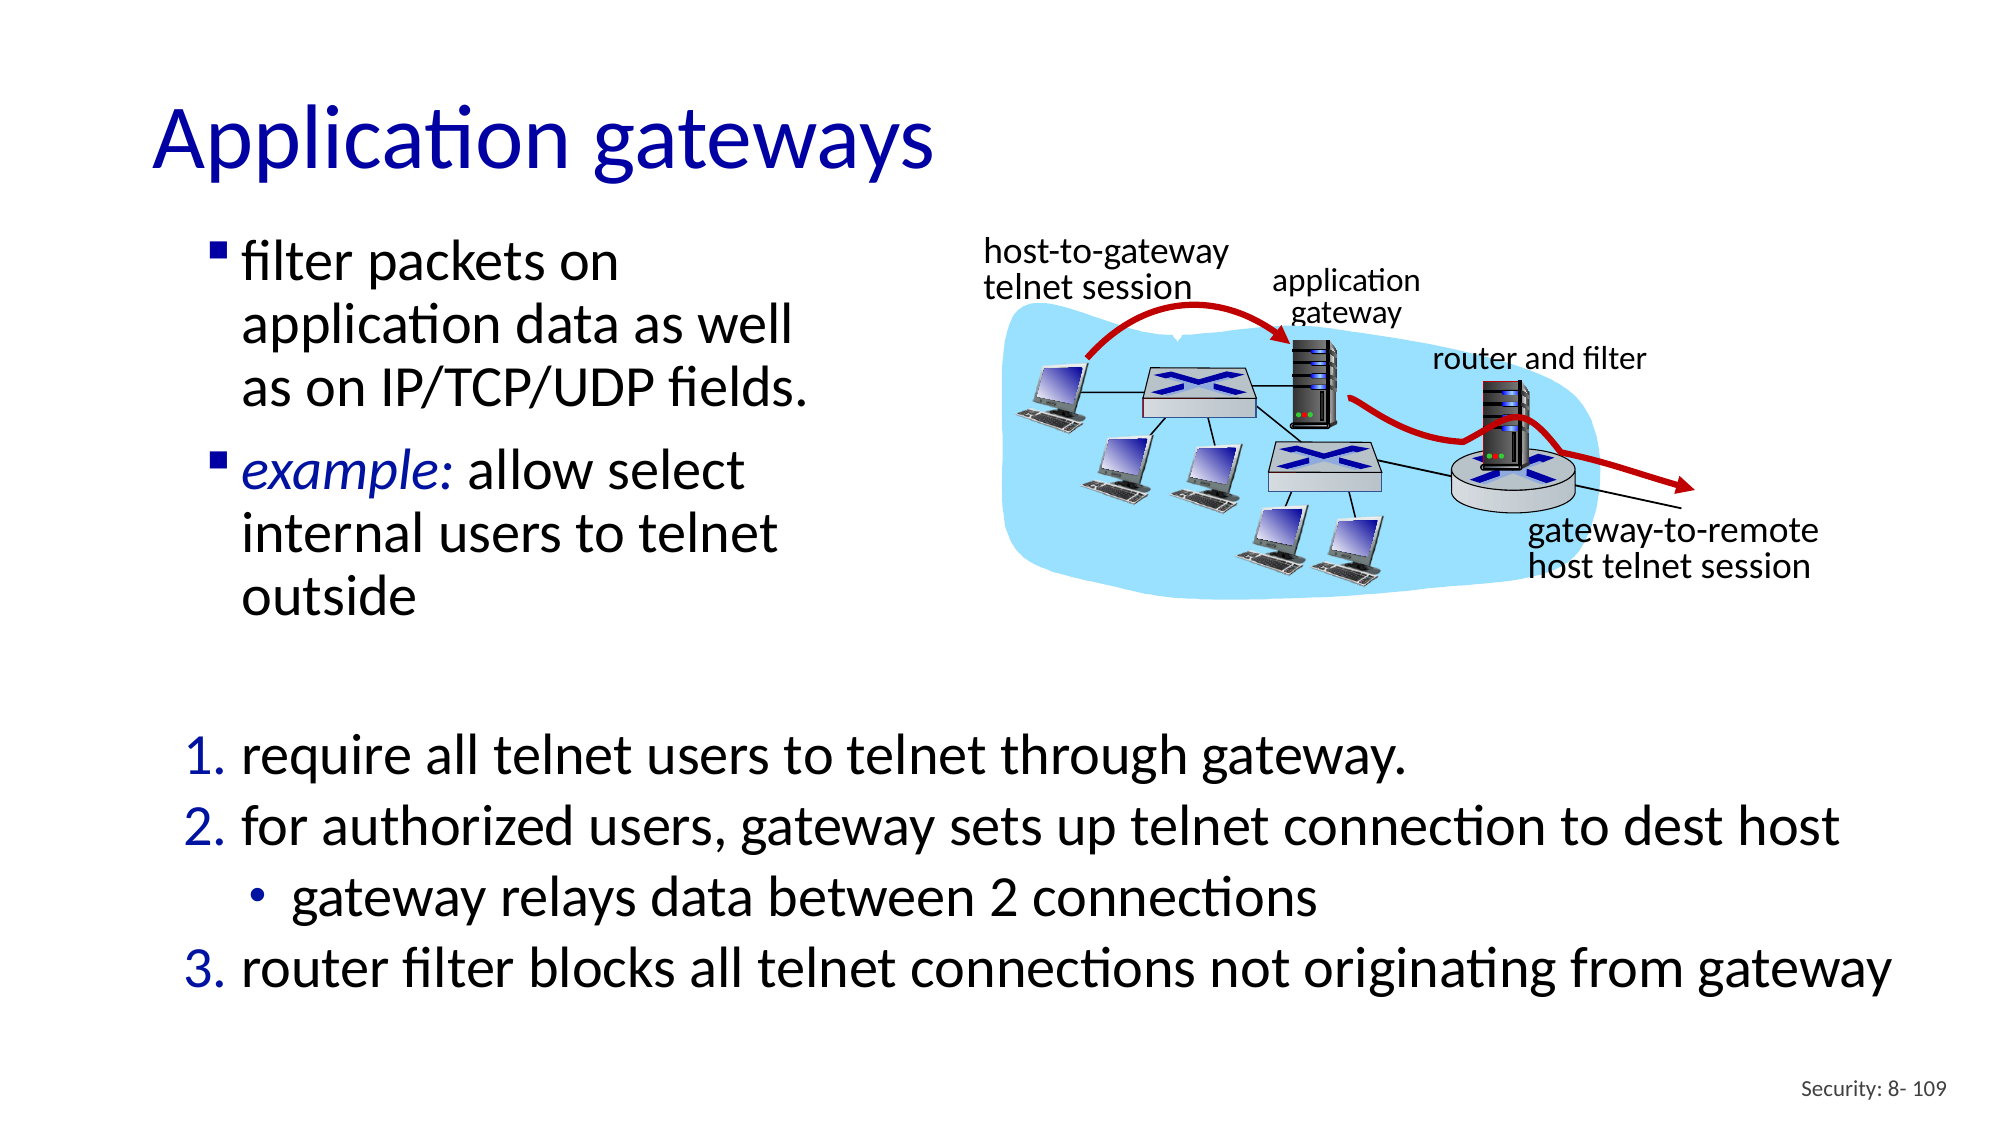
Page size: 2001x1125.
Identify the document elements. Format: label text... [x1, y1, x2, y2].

text_box [1576, 459, 1601, 506]
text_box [1292, 512, 1386, 592]
text_box [1001, 325, 1512, 600]
text_box [1530, 384, 1601, 461]
text_box gateway-to-remote host telnet session [1512, 506, 1844, 593]
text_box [1151, 440, 1245, 520]
text_box Application gateways [137, 65, 1863, 213]
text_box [1217, 501, 1311, 581]
text_box application gateway [1257, 258, 1437, 338]
slide_number Security: 8- 109 [1512, 1056, 1963, 1117]
text_box [1002, 314, 1123, 359]
text_box host-to-gateway telnet session [968, 227, 1245, 314]
text_box filter packets on application data as well as on IP/TCP/UDP fields. example: allow select internal users to telnet outside [168, 222, 871, 644]
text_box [1480, 381, 1530, 470]
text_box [1451, 448, 1576, 513]
text_box [1576, 455, 1695, 493]
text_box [1142, 367, 1257, 418]
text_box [997, 359, 1091, 439]
text_box router and filter [1417, 336, 1663, 384]
text_box 1. require all telnet users to telnet through gateway. 2. for authorized users, gateway sets up telnet connection to dest host gateway relays data between 2 connections 3. router filter blocks all telnet connections not originating from gateway [168, 716, 1930, 1043]
text_box [1086, 305, 1290, 359]
text_box [1347, 397, 1480, 443]
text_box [1290, 340, 1338, 429]
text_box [1268, 441, 1382, 492]
text_box [1530, 420, 1558, 448]
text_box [1062, 431, 1156, 510]
